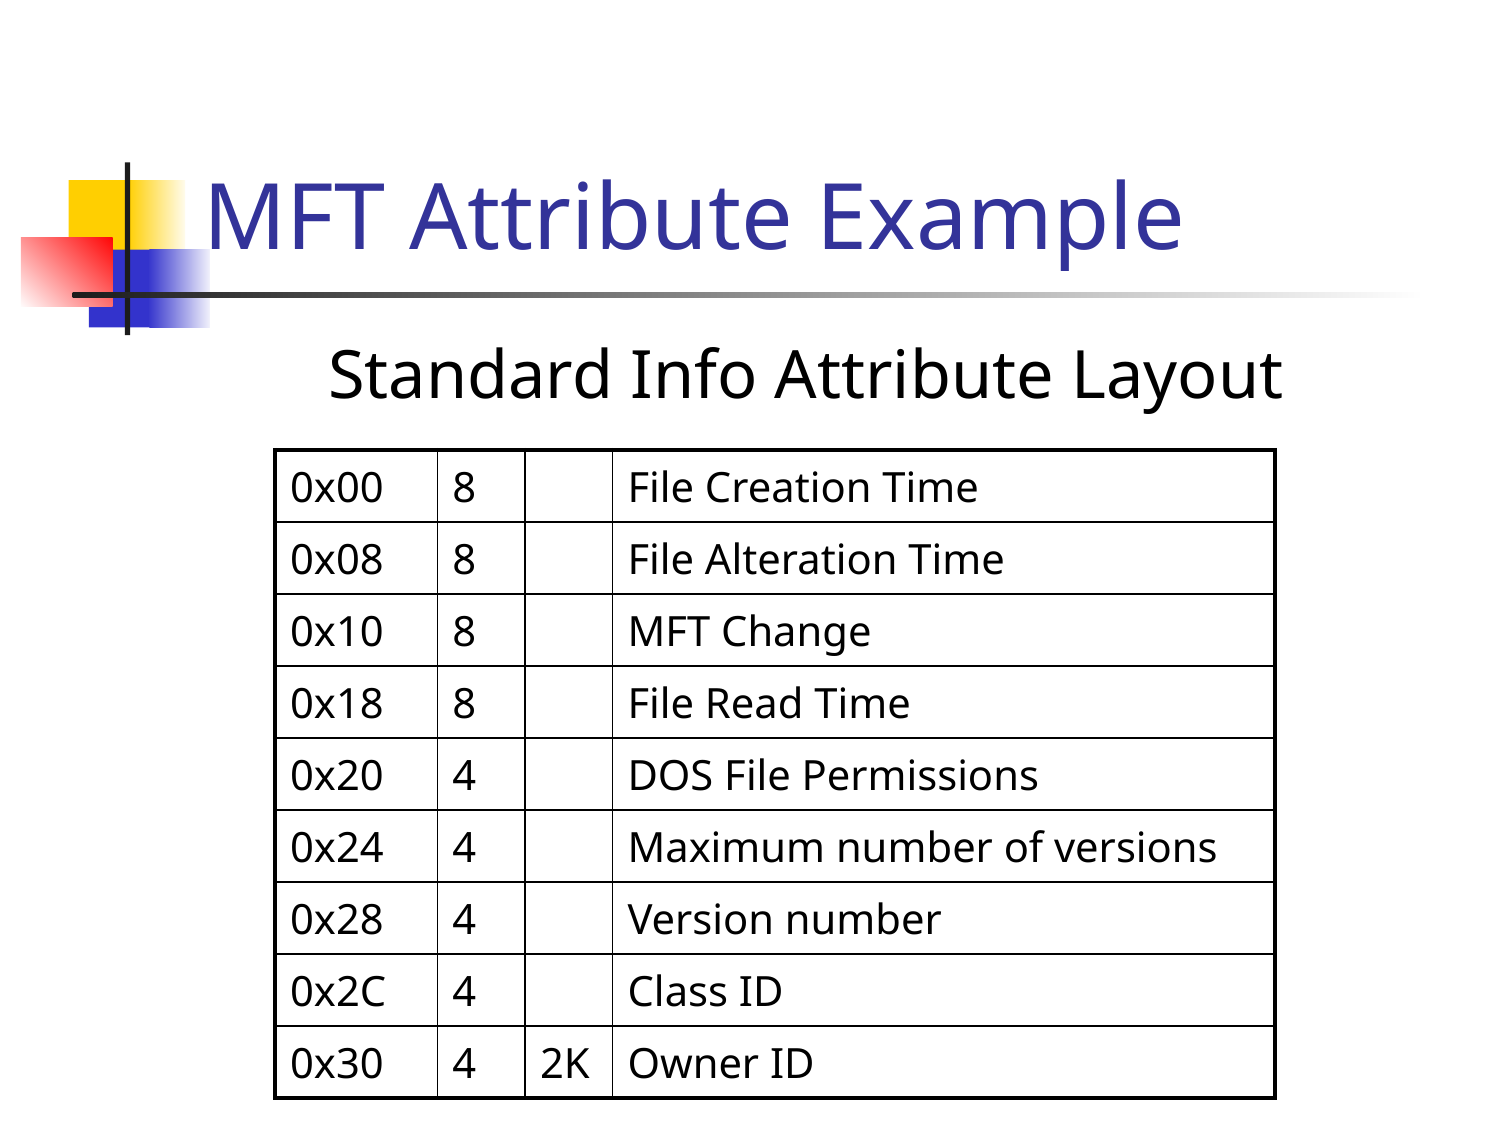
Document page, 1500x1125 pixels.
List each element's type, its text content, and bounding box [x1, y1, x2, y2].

text_box Standard Info Attribute Layout [174, 324, 1438, 420]
table_cell 0x20 [277, 739, 437, 809]
table_header 0x00 [277, 452, 437, 521]
table_cell MFT Change [613, 595, 1273, 665]
table_cell 8 [438, 667, 524, 737]
table_cell 0x2C [277, 955, 437, 1025]
table_cell 2K [526, 1027, 612, 1096]
table_cell 4 [438, 955, 524, 1025]
table_header File Creation Time [613, 452, 1273, 521]
table_cell 0x30 [277, 1027, 437, 1096]
table_cell 0x28 [277, 883, 437, 953]
table_cell Owner ID [613, 1027, 1273, 1096]
table_header [526, 452, 612, 521]
table_header 8 [438, 452, 524, 521]
table_cell 0x10 [277, 595, 437, 665]
table_cell Version number [613, 883, 1273, 953]
title MFT Attribute Example [188, 34, 1468, 276]
table_cell 0x18 [277, 667, 437, 737]
table_cell 0x24 [277, 811, 437, 881]
table_cell 4 [438, 1027, 524, 1096]
table_cell [526, 739, 612, 809]
table_cell 4 [438, 883, 524, 953]
table_cell File Read Time [613, 667, 1273, 737]
table_cell 8 [438, 595, 524, 665]
table_cell [526, 667, 612, 737]
table_cell [526, 811, 612, 881]
table_cell 4 [438, 811, 524, 881]
table_cell File Alteration Time [613, 523, 1273, 593]
table_cell 4 [438, 739, 524, 809]
table_cell [526, 595, 612, 665]
table_cell [526, 523, 612, 593]
table_cell [526, 955, 612, 1025]
table_cell DOS File Permissions [613, 739, 1273, 809]
table_cell 0x08 [277, 523, 437, 593]
table_cell Maximum number of versions [613, 811, 1273, 881]
table_cell [526, 883, 612, 953]
table_cell 8 [438, 523, 524, 593]
table_cell Class ID [613, 955, 1273, 1025]
